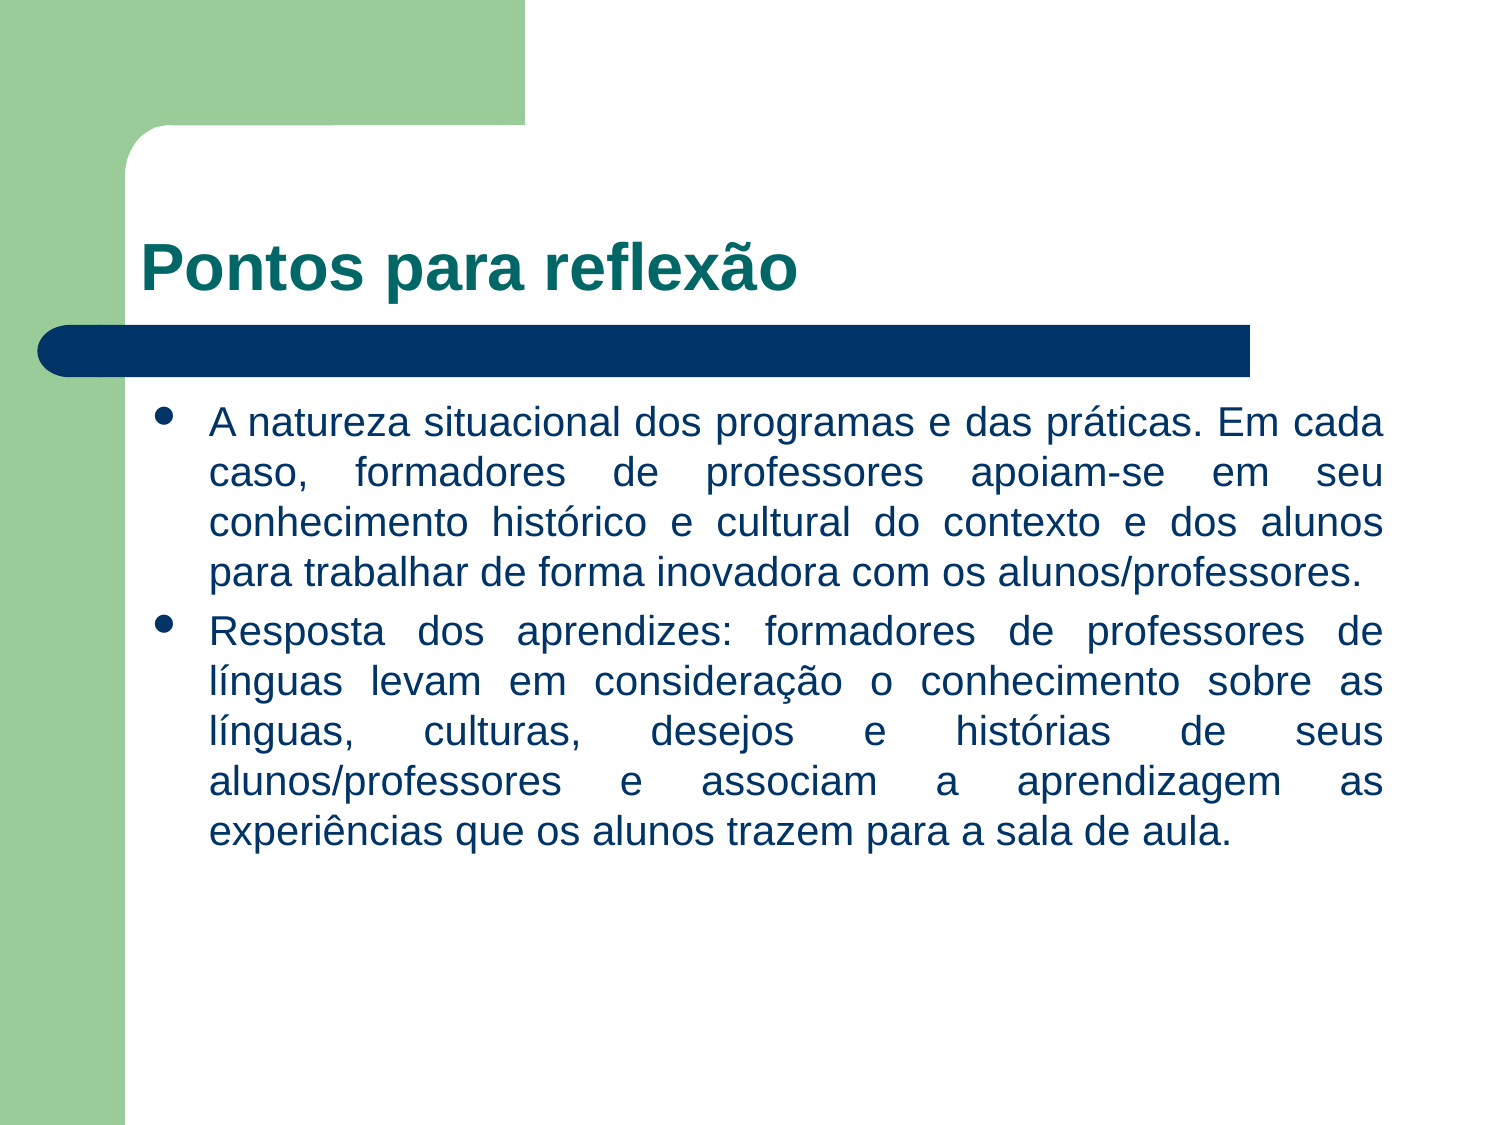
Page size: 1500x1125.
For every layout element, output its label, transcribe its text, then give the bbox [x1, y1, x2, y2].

title Pontos para reflexão [124, 124, 1426, 313]
list A natureza situacional dos programas e das práticas. Em cada caso, formadores de professores apoiam-se em seu conhecimento histórico e cultural do contexto e dos alunos para trabalhar de forma inovadora com os alunos/professores. Resposta dos aprendizes: formadores de professores de línguas levam em consideração o conhecimento sobre as línguas, culturas, desejos e histórias de seus alunos/professores e associam a aprendizagem as experiências que os alunos trazem para a sala de aula. [137, 387, 1400, 999]
